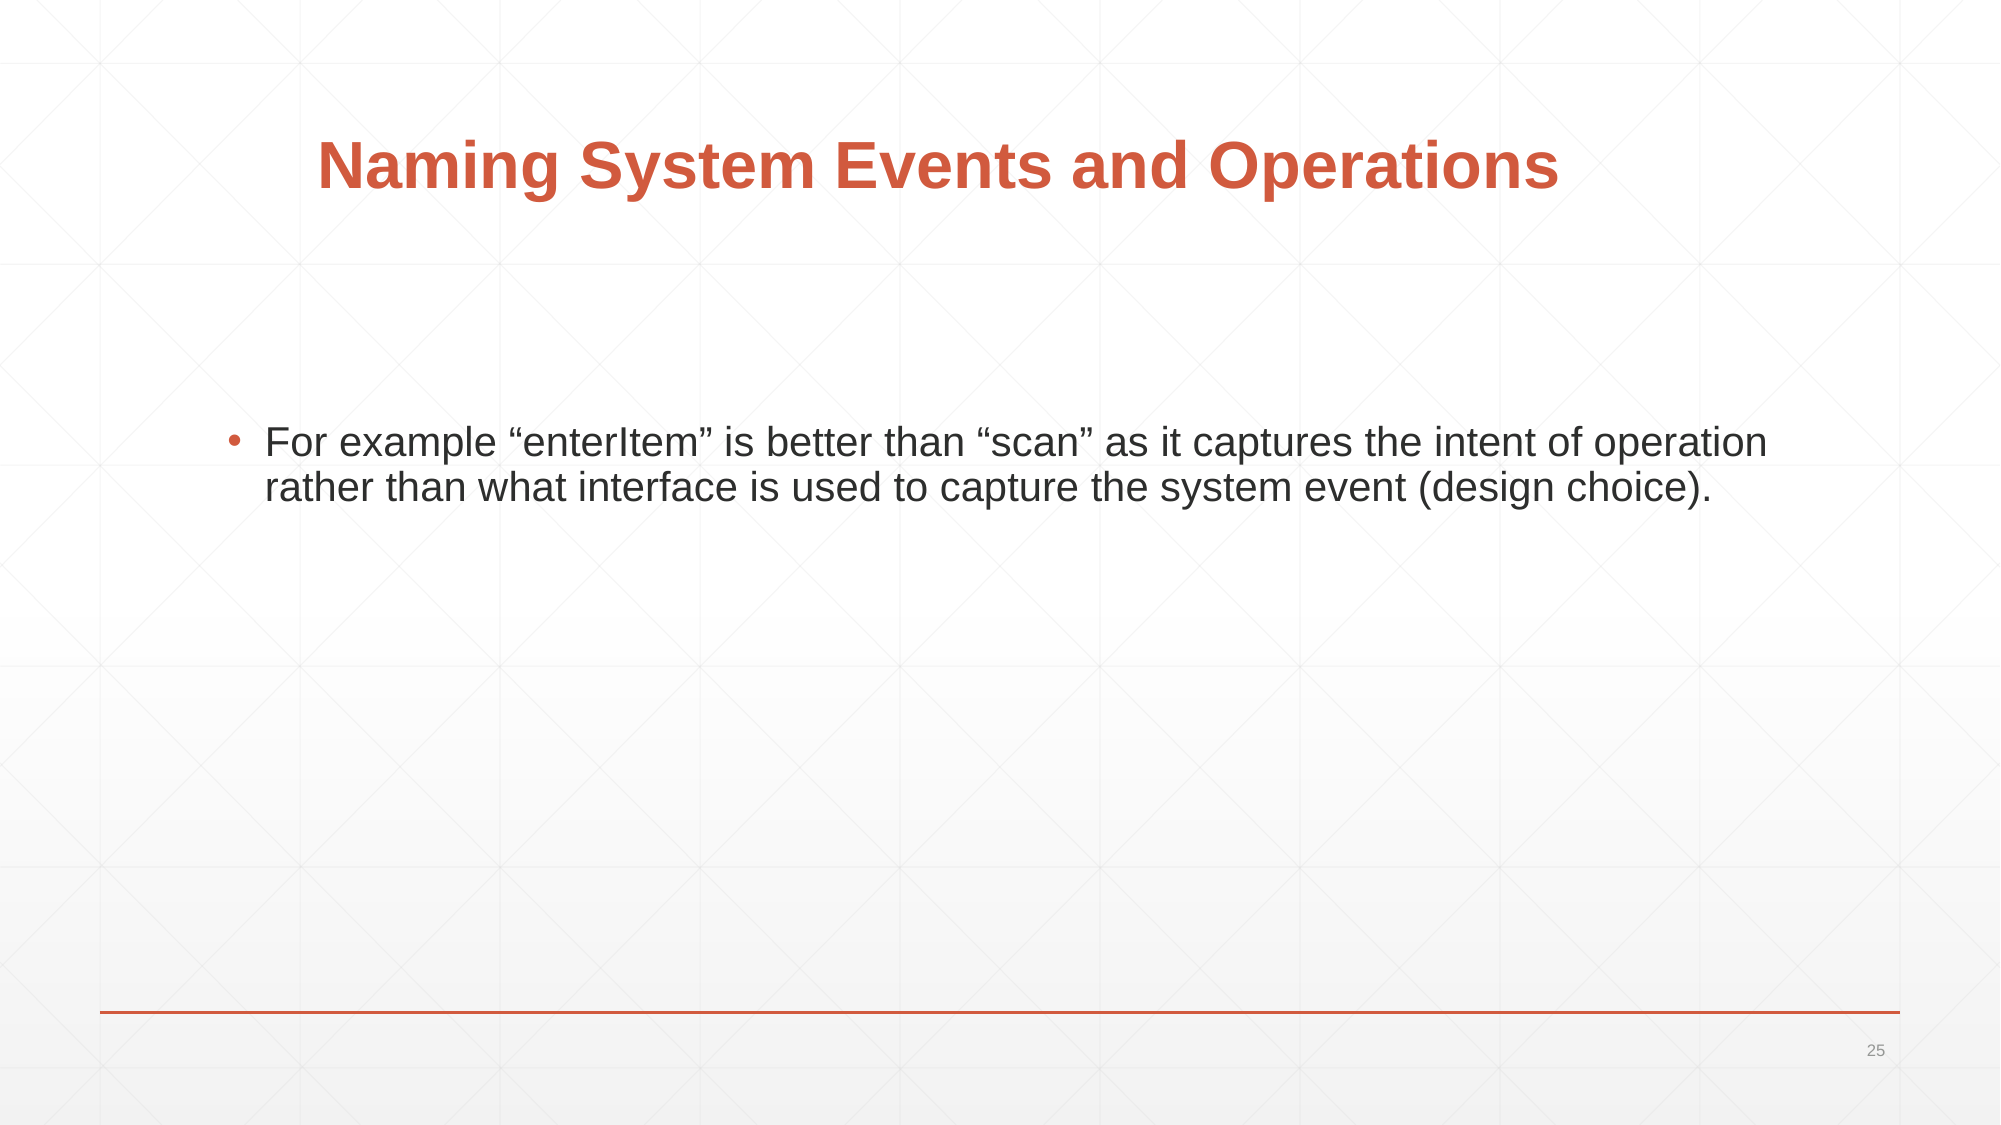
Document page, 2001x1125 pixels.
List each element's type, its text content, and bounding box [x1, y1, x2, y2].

list For example “enterItem” is better than “scan” as it captures the intent of operation rather than what interface is used to capture the system event (design choice). [212, 324, 1788, 950]
slide_number 25 [1749, 1031, 1901, 1069]
title Naming System Events and Operations [302, 28, 1680, 211]
